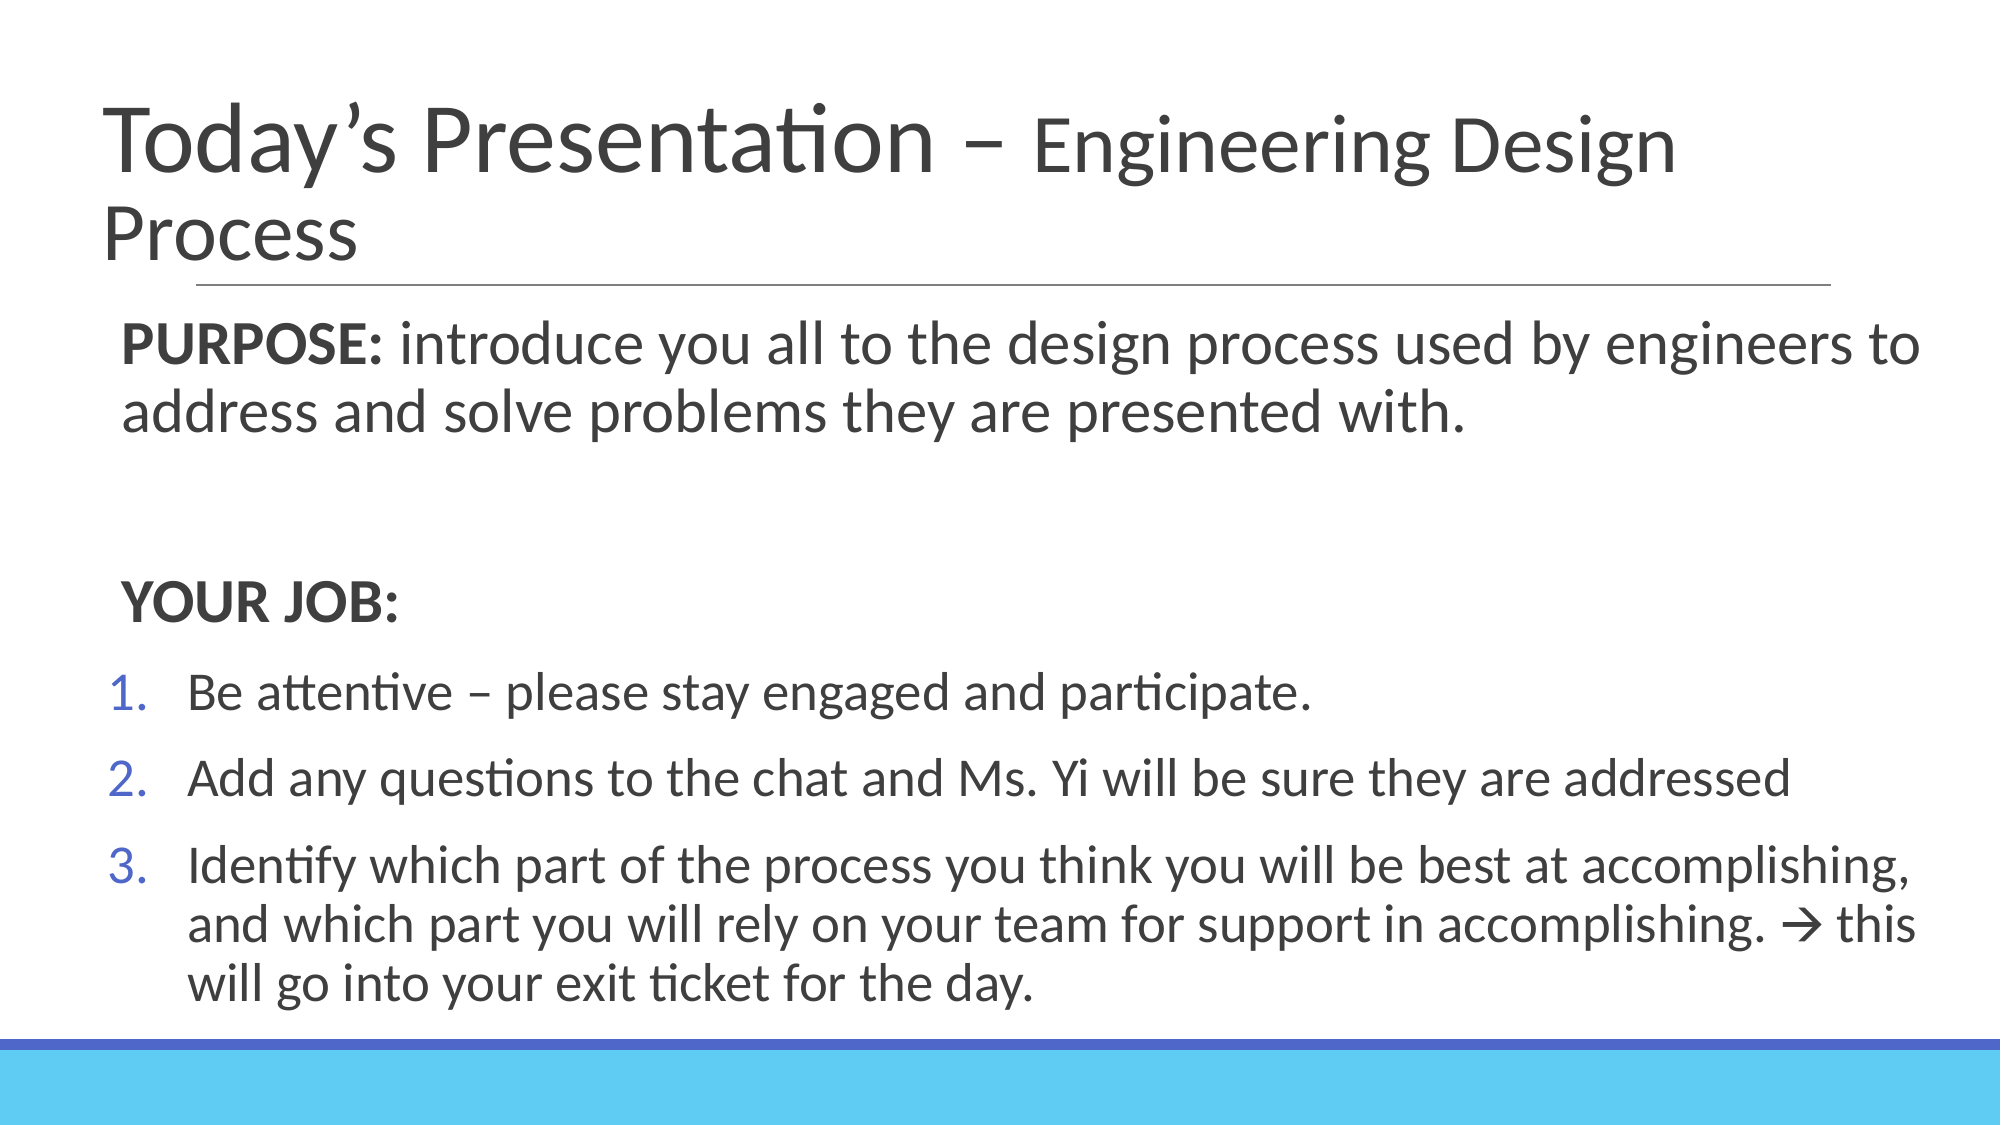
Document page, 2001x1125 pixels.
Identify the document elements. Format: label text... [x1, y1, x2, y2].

list PURPOSE: introduce you all to the design process used by engineers to address and solve problems they are presented with. YOUR JOB: Be attentive – please stay engaged and participate. Add any questions to the chat and Ms. Yi will be sure they are addressed Identify which part of the process you think you will be best at accomplishing, and which part you will rely on your team for support in accomplishing. 🡪 this will go into your exit ticket for the day. [107, 302, 1955, 1022]
title Today’s Presentation – Engineering Design Process [87, 47, 1935, 285]
